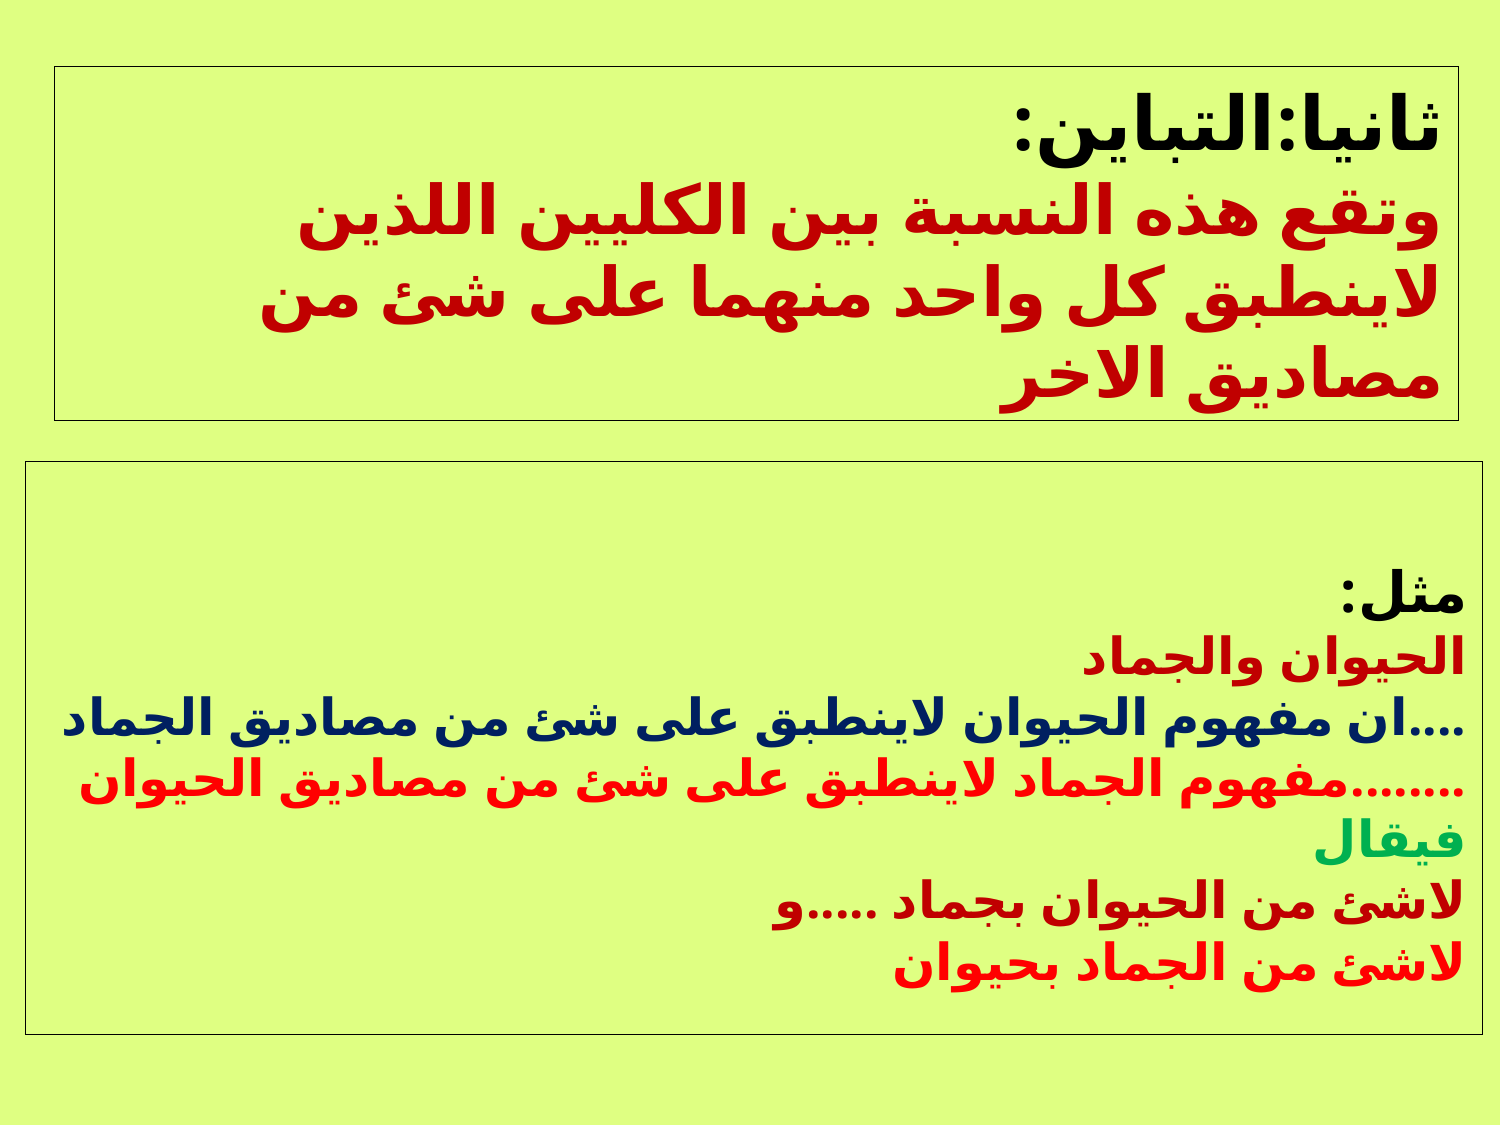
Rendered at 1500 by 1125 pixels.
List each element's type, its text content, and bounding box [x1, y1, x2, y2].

title ثانيا:التباين: وتقع هذه النسبة بين الكليين اللذين لاينطبق كل واحد منهما على شئ من مصاديق الاخر [54, 66, 1459, 421]
text_box مثل: الحيوان والجماد ....ان مفهوم الحيوان لاينطبق على شئ من مصاديق الجماد ........مفهوم الجماد لاينطبق على شئ من مصاديق الحيوان فيقال لاشئ من الحيوان بجماد .....و لاشئ من الجماد بحيوان [25, 461, 1483, 1035]
